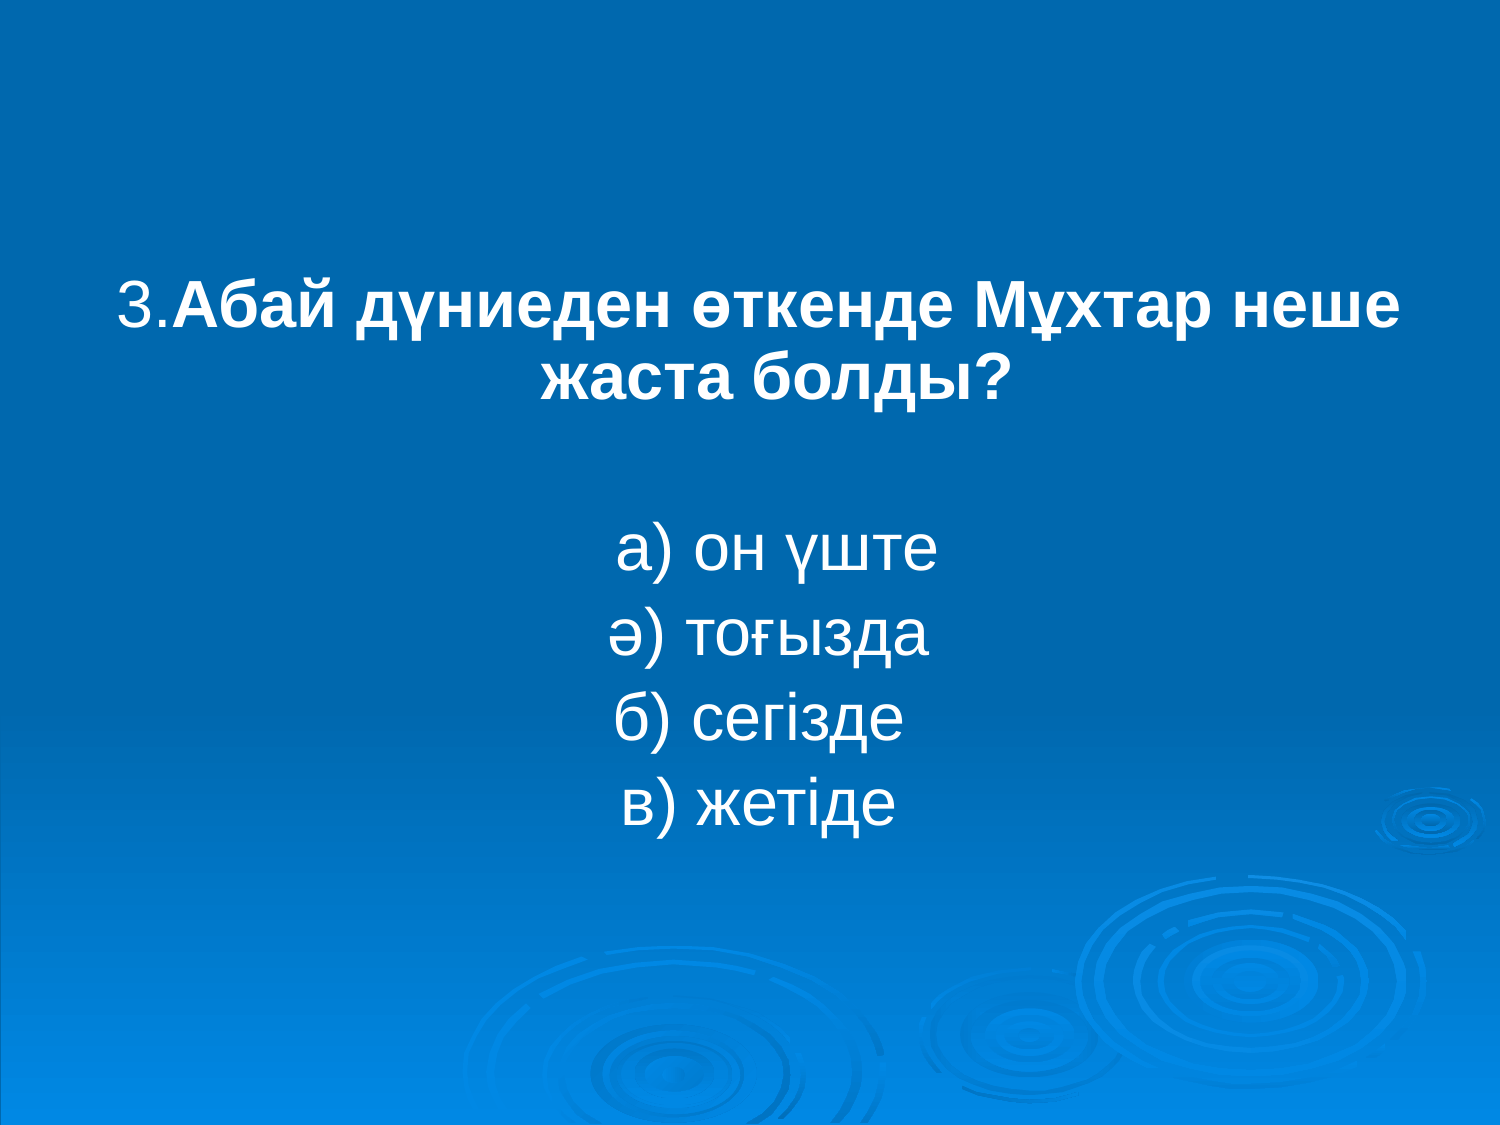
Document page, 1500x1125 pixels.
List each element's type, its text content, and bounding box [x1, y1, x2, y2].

list 3.Абай дүниеден өткенде Мұхтар неше жаста болды? а) он үште ә) тоғызда б) сегізде в) жетіде [74, 262, 1426, 1006]
